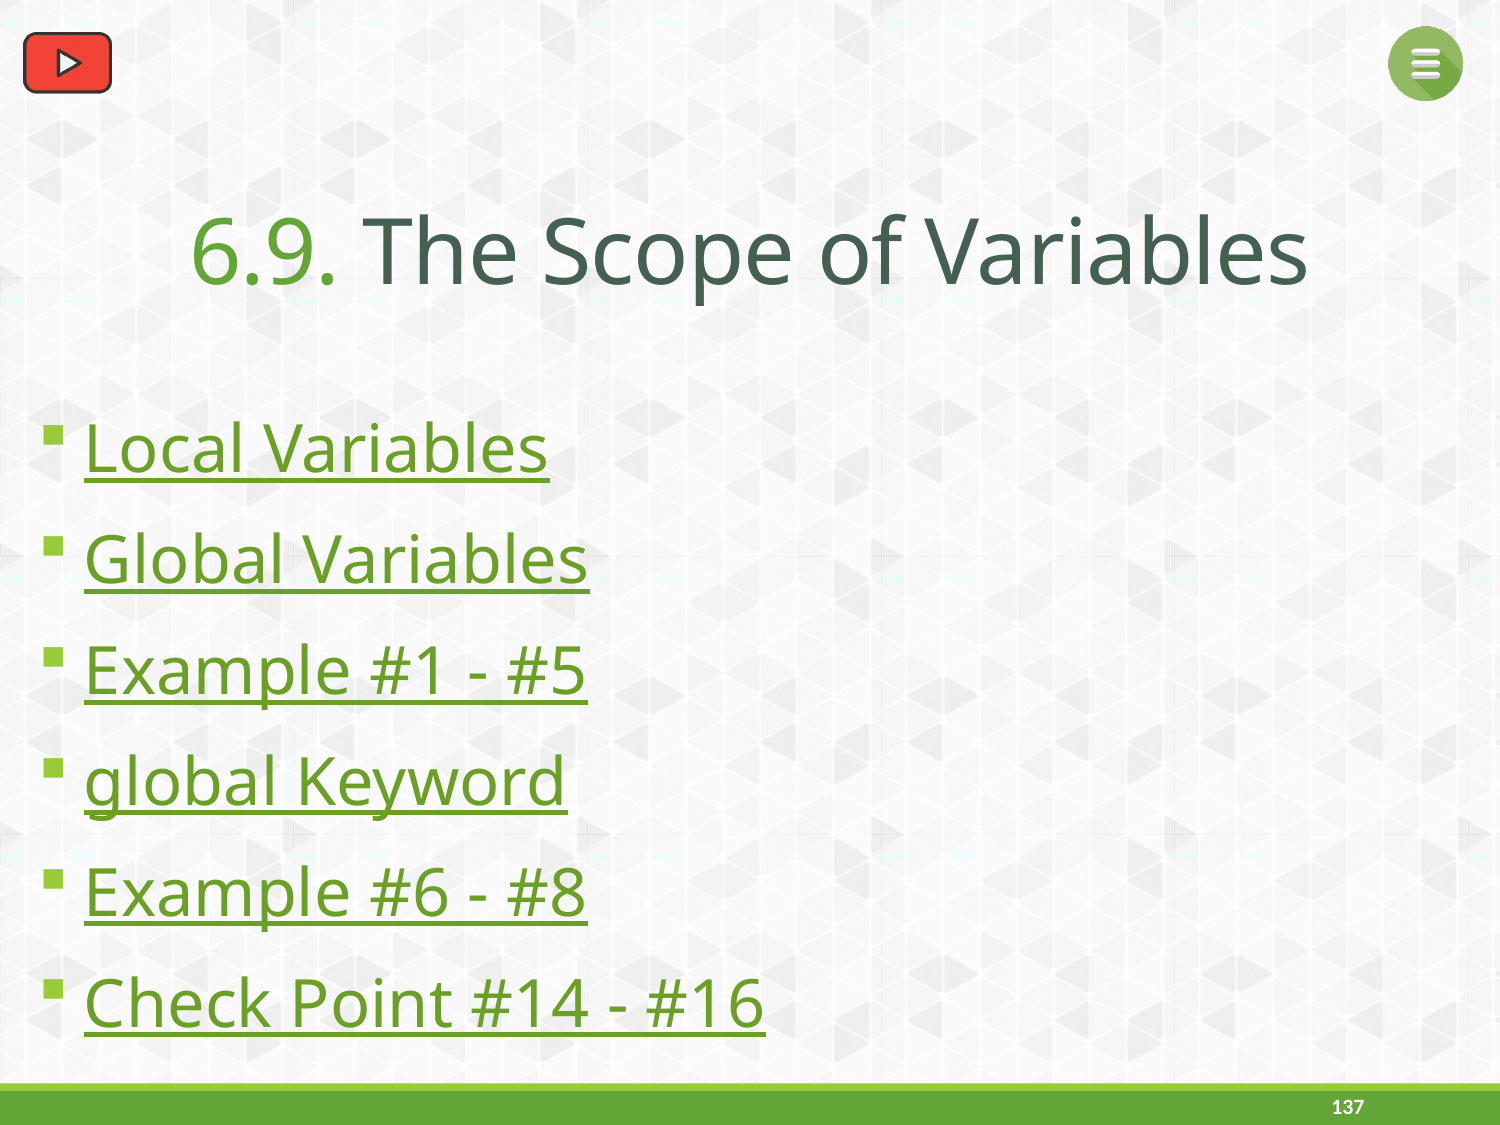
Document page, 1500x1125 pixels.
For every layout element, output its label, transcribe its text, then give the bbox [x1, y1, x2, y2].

slide_number 137 [1218, 1090, 1380, 1121]
list Local Variables Global Variables Example #1 - #5 global Keyword Example #6 - #8 Check Point #14 - #16 [23, 399, 1476, 1078]
title 6.9. The Scope of Variables [23, 112, 1476, 399]
picture [0, 0, 1500, 1083]
